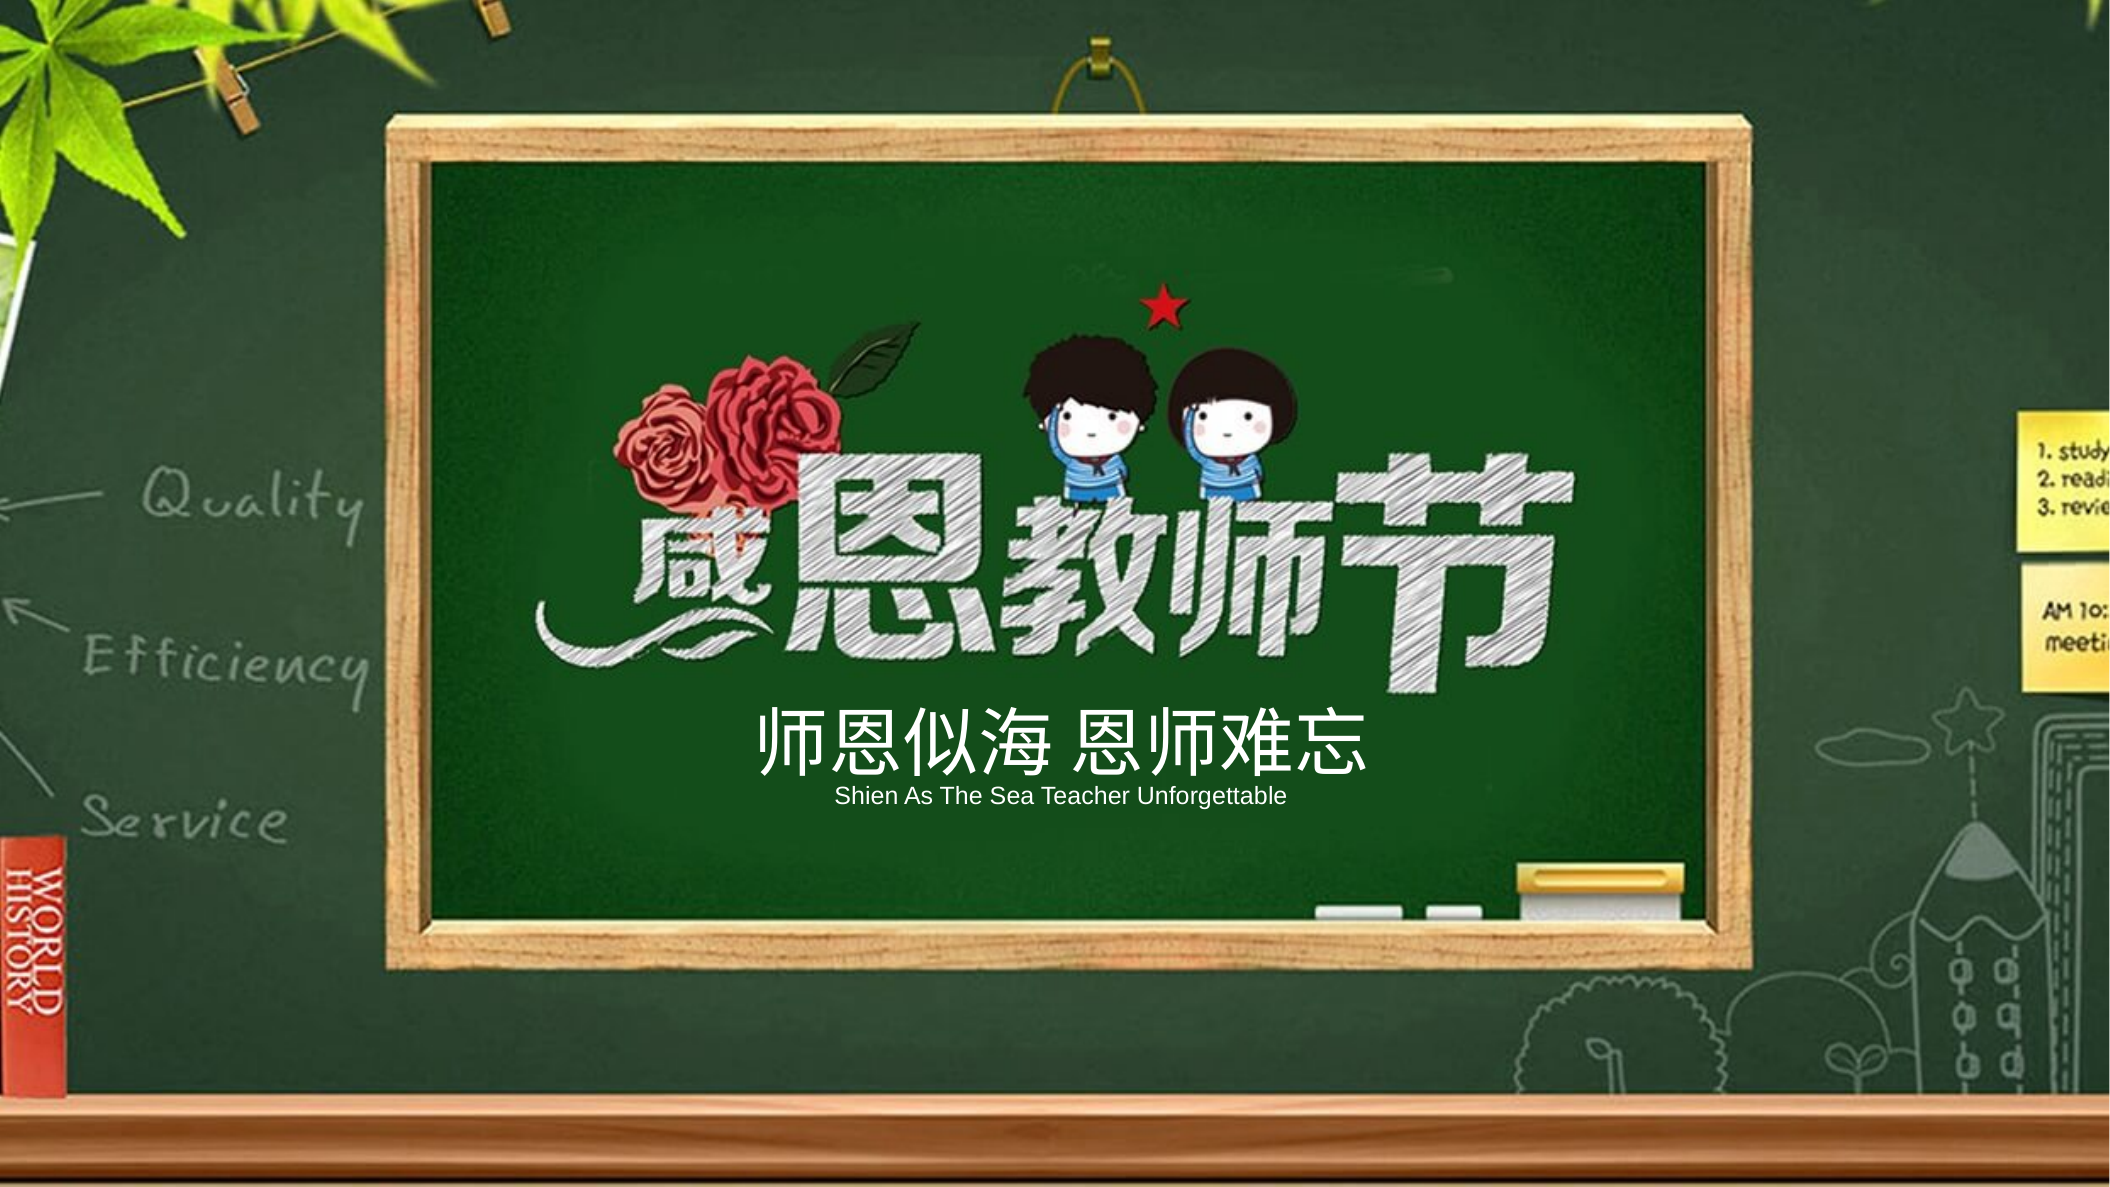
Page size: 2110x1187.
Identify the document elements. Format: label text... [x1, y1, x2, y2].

text_box 师恩似海 恩师难忘 [584, 687, 1538, 793]
text_box Shien As The Sea Teacher Unforgettable [660, 793, 1463, 817]
text_box [0, 0, 2110, 1187]
